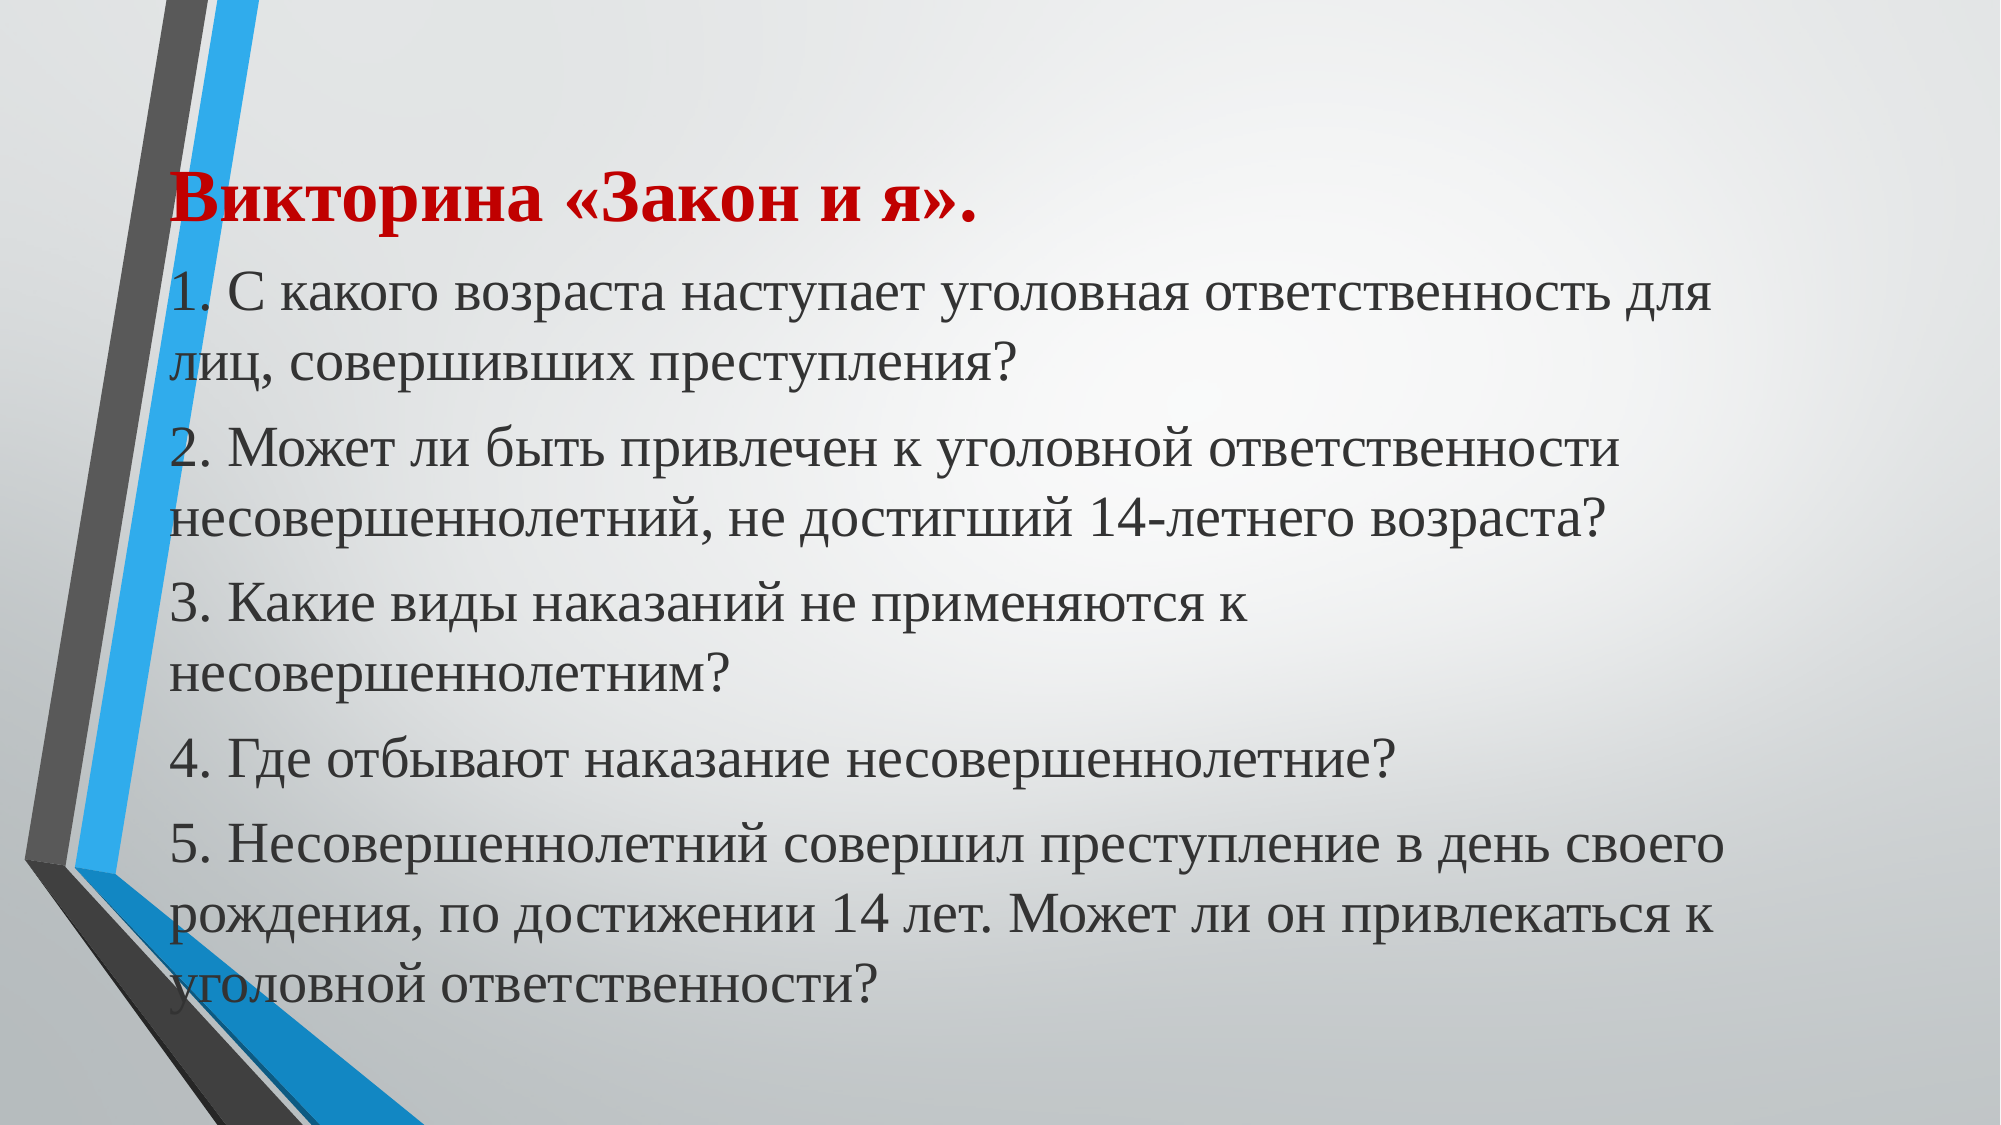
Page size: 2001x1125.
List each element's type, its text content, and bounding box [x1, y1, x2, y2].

text_box Викторина «Закон и я». 1. С какого возраста наступает уголовная ответственность для лиц, совершивших преступления? 2. Может ли быть привлечен к уголовной ответственности несовершеннолетний, не достигший 14-летнего возраста? 3. Какие виды наказаний не применяются к несовершеннолетним? 4. Где отбывают наказание несовершеннолетние? 5. Несовершеннолетний совершил преступление в день своего рождения, по достижении 14 лет. Может ли он привлекаться к уголовной ответственности? [154, 139, 1775, 1022]
